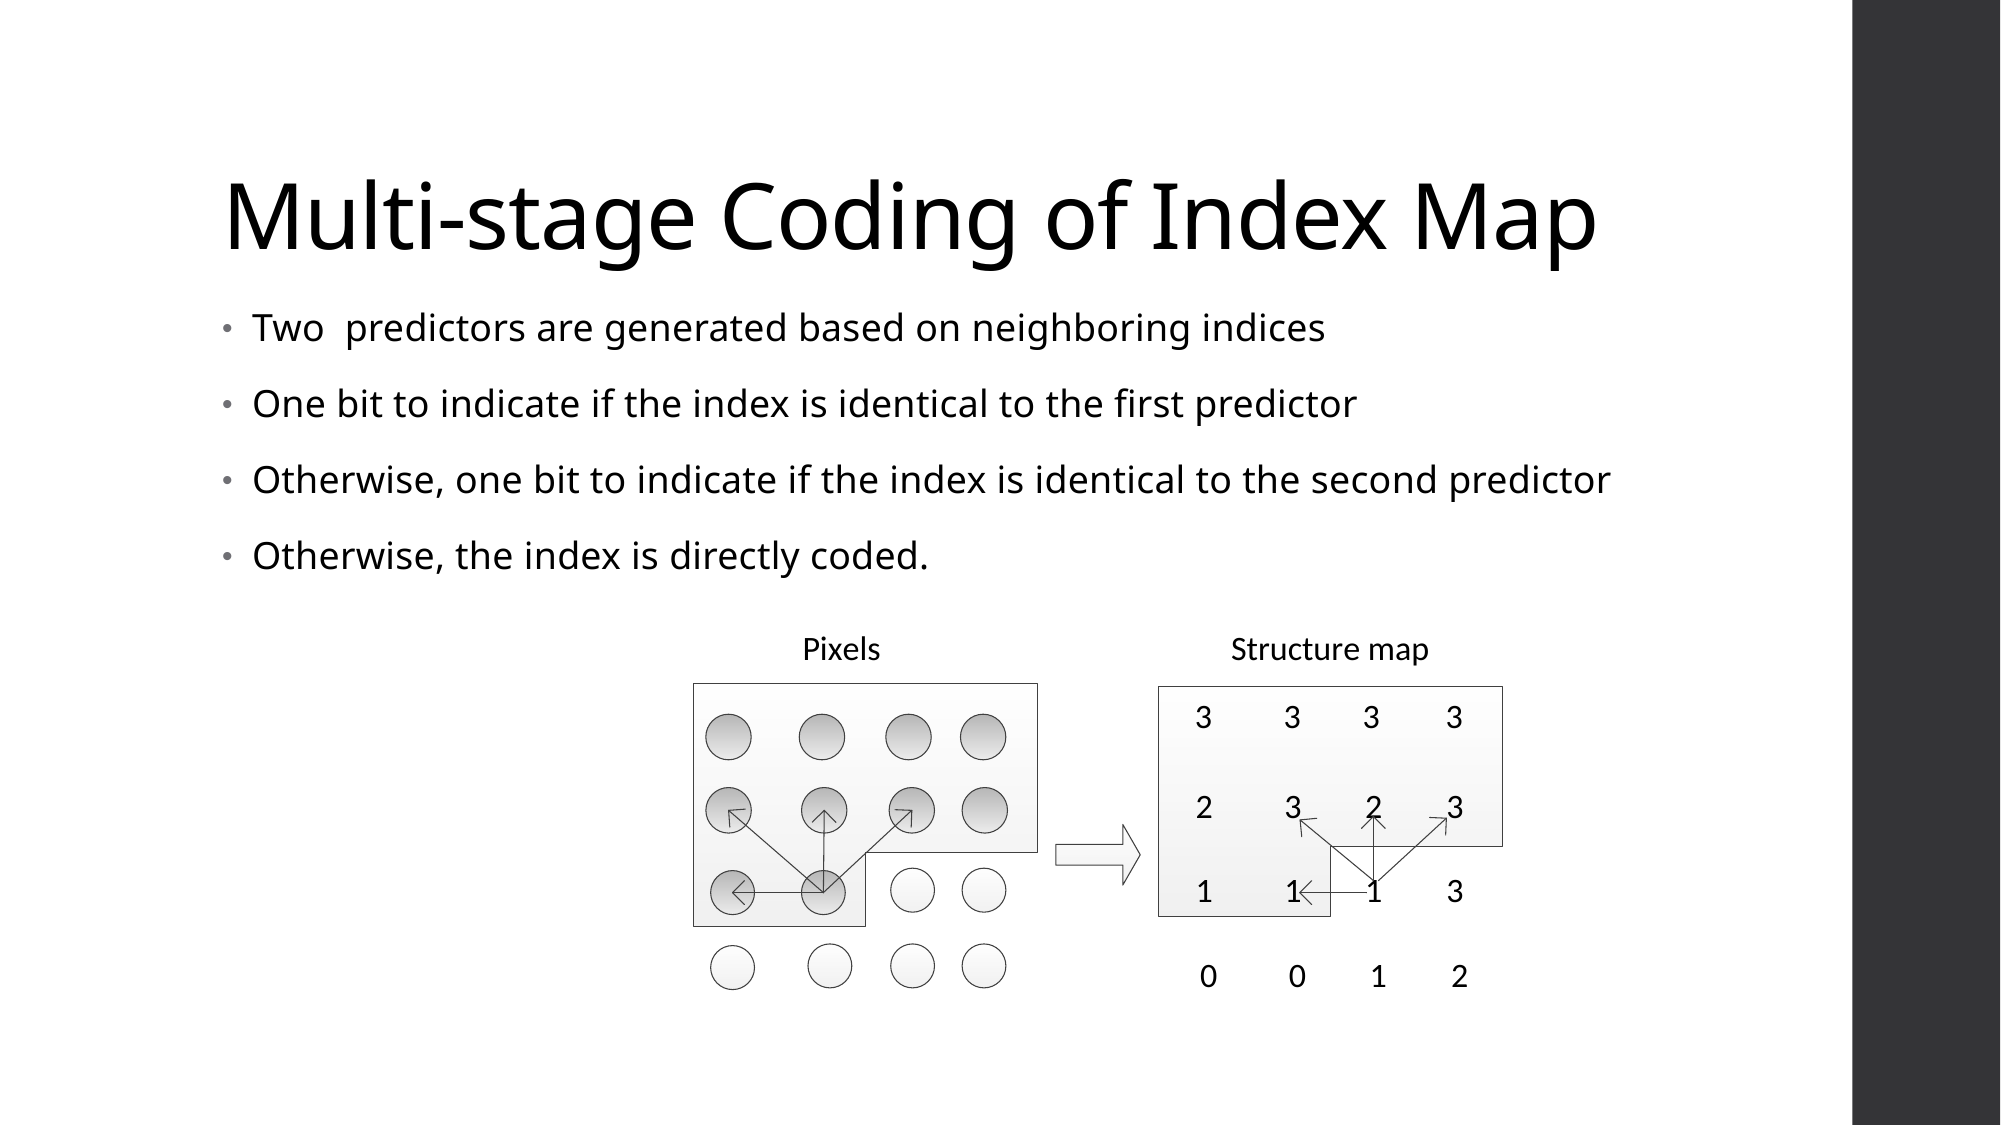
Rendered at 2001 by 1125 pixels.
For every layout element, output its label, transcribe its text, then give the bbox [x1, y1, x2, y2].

title Multi-stage Coding of Index Map [206, 60, 1797, 278]
text_box [1354, 477, 2000, 485]
list Two predictors are generated based on neighboring indices One bit to indicate if the index is identical to the first predictor Otherwise, one bit to indicate if the index is identical to the second predictor Otherwise, the index is directly coded. [206, 299, 1747, 1014]
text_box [614, 609, 1558, 1015]
